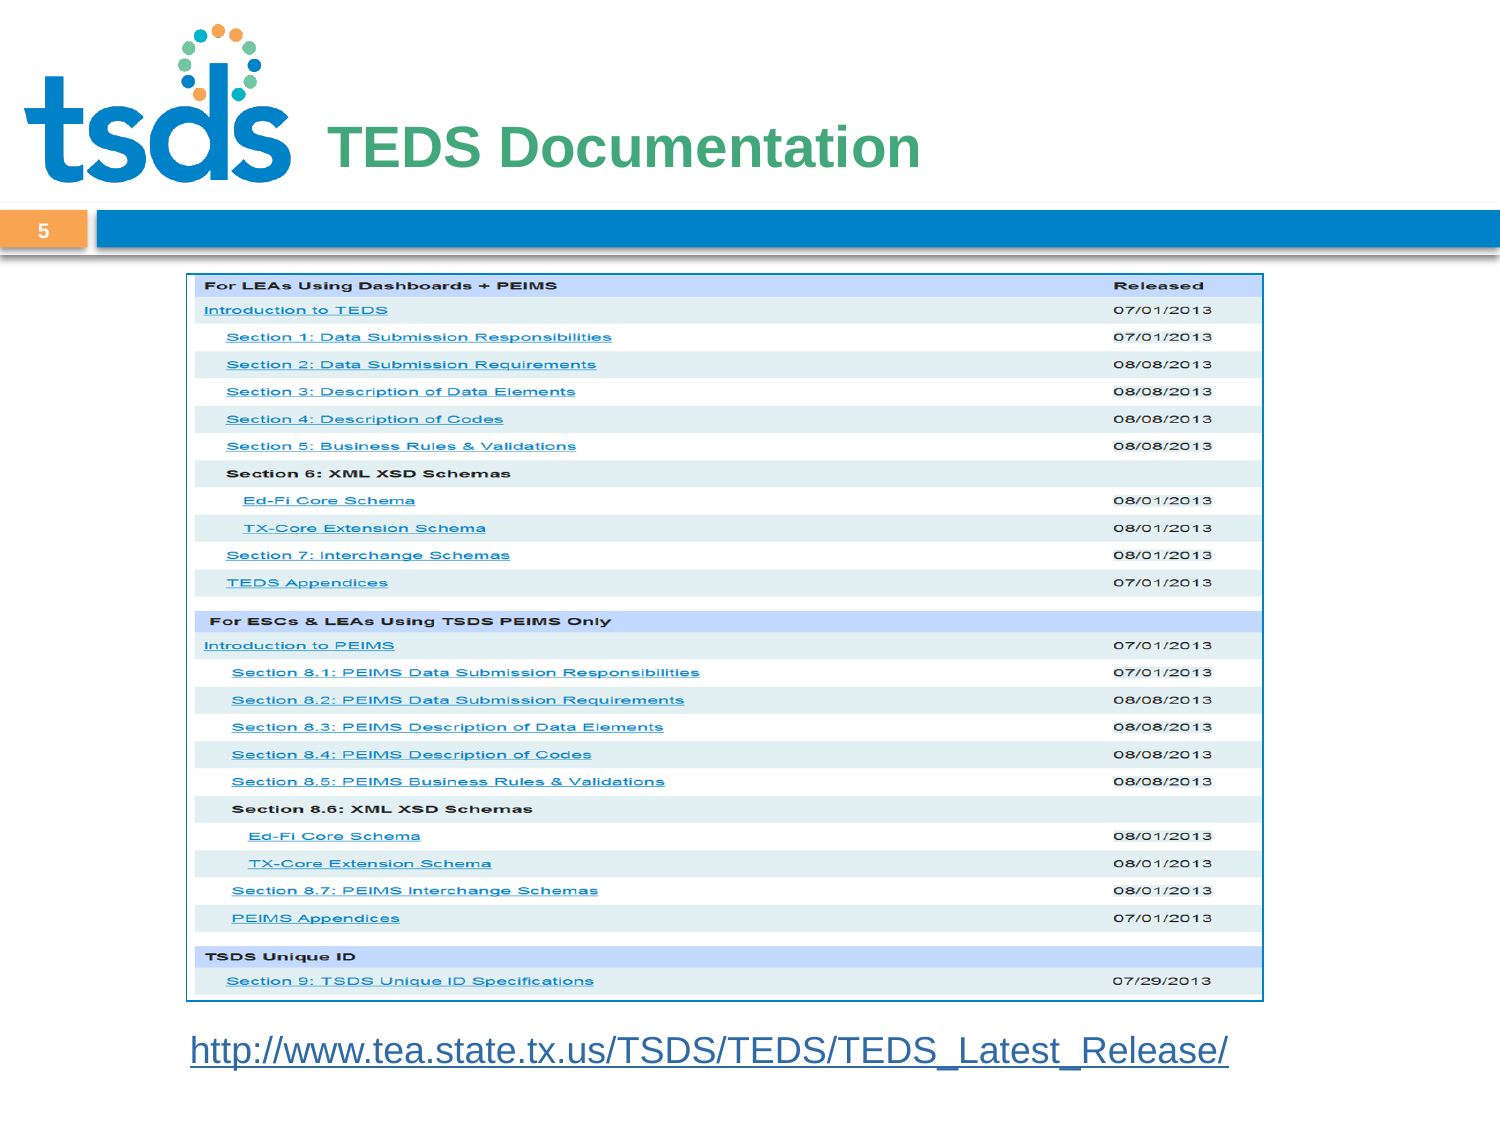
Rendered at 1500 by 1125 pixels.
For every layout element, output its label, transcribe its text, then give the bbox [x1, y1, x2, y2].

title TEDS Documentation [312, 75, 1438, 213]
picture [24, 24, 291, 191]
text_box http://www.tea.state.tx.us/TSDS/TEDS/TEDS_Latest_Release/ [174, 1018, 1350, 1124]
slide_number 4 [0, 210, 88, 251]
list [187, 274, 1263, 1001]
